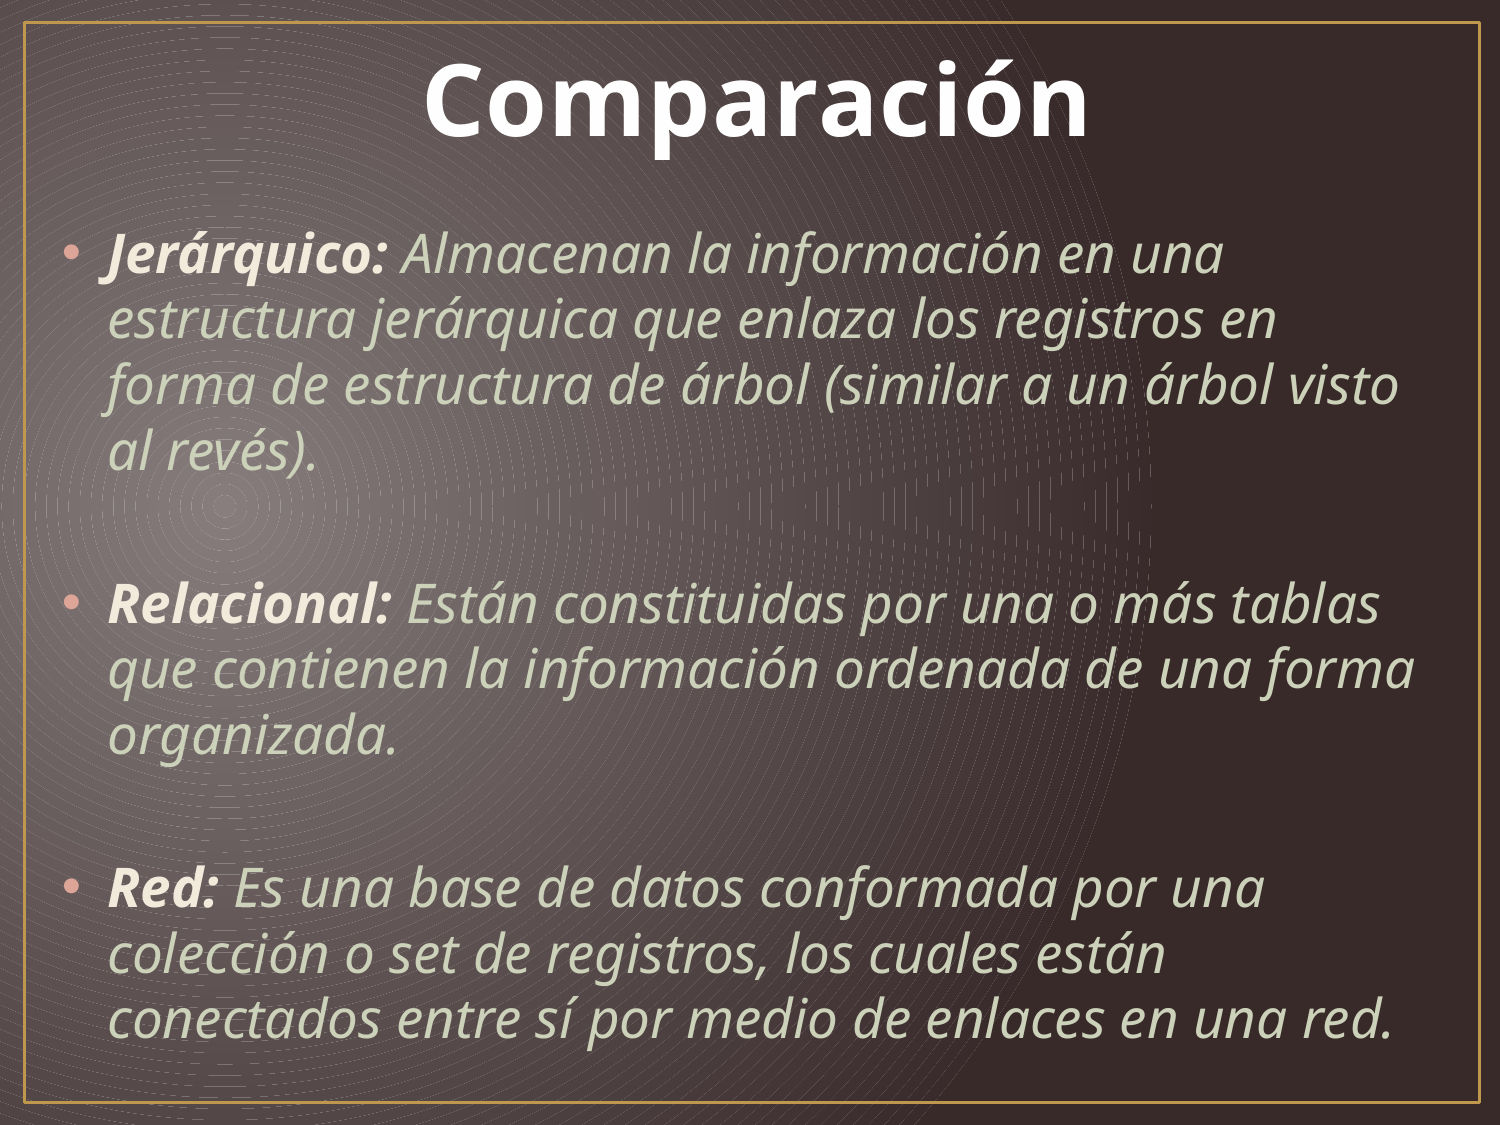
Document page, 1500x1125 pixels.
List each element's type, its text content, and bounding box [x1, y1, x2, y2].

title Comparación [82, 0, 1432, 164]
list Jerárquico: Almacenan la información en una estructura jerárquica que enlaza los registros en forma de estructura de árbol (similar a un árbol visto al revés). Relacional: Están constituidas por una o más tablas que contienen la información ordenada de una forma organizada. Red: Es una base de datos conformada por una colección o set de registros, los cuales están conectados entre sí por medio de enlaces en una red. [46, 210, 1454, 1067]
